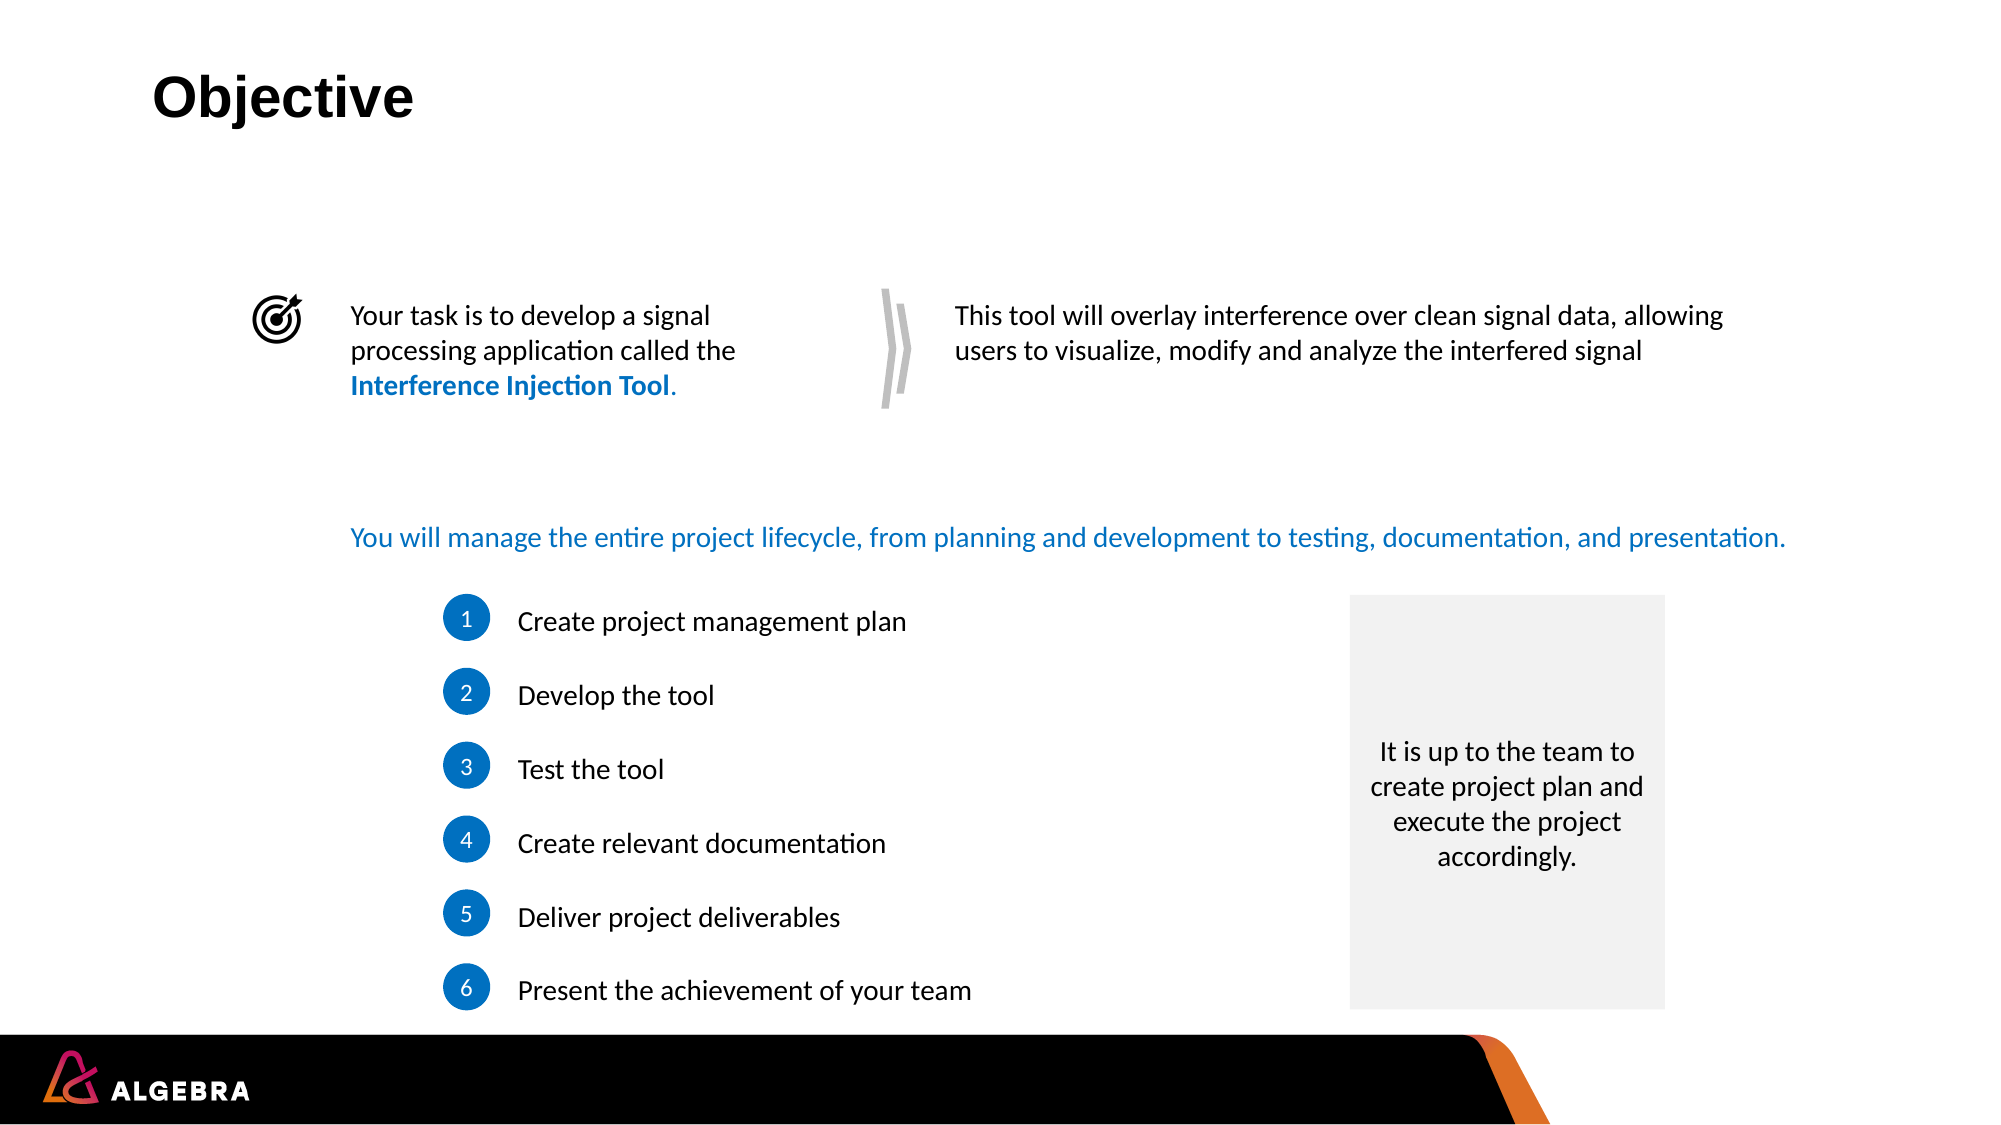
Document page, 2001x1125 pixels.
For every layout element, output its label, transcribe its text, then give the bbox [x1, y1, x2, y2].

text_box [444, 890, 1257, 948]
picture [247, 288, 308, 349]
title Objective [137, 59, 1863, 278]
picture [0, 1034, 1733, 1125]
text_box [881, 288, 912, 409]
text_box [444, 594, 1257, 653]
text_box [444, 668, 1257, 727]
text_box It is up to the team to create project plan and execute the project accordingly. [1349, 594, 1666, 1010]
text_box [444, 816, 1257, 875]
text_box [444, 964, 1257, 1022]
text_box This tool will overlay interference over clean signal data, allowing users to visualize, modify and analyze the interfered signal [939, 288, 1754, 441]
text_box Your task is to develop a signal processing application called the Interference Injection Tool. [335, 288, 839, 423]
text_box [444, 742, 1257, 801]
text_box You will manage the entire project lifecycle, from planning and development to testing, documentation, and presentation. [335, 510, 1925, 572]
